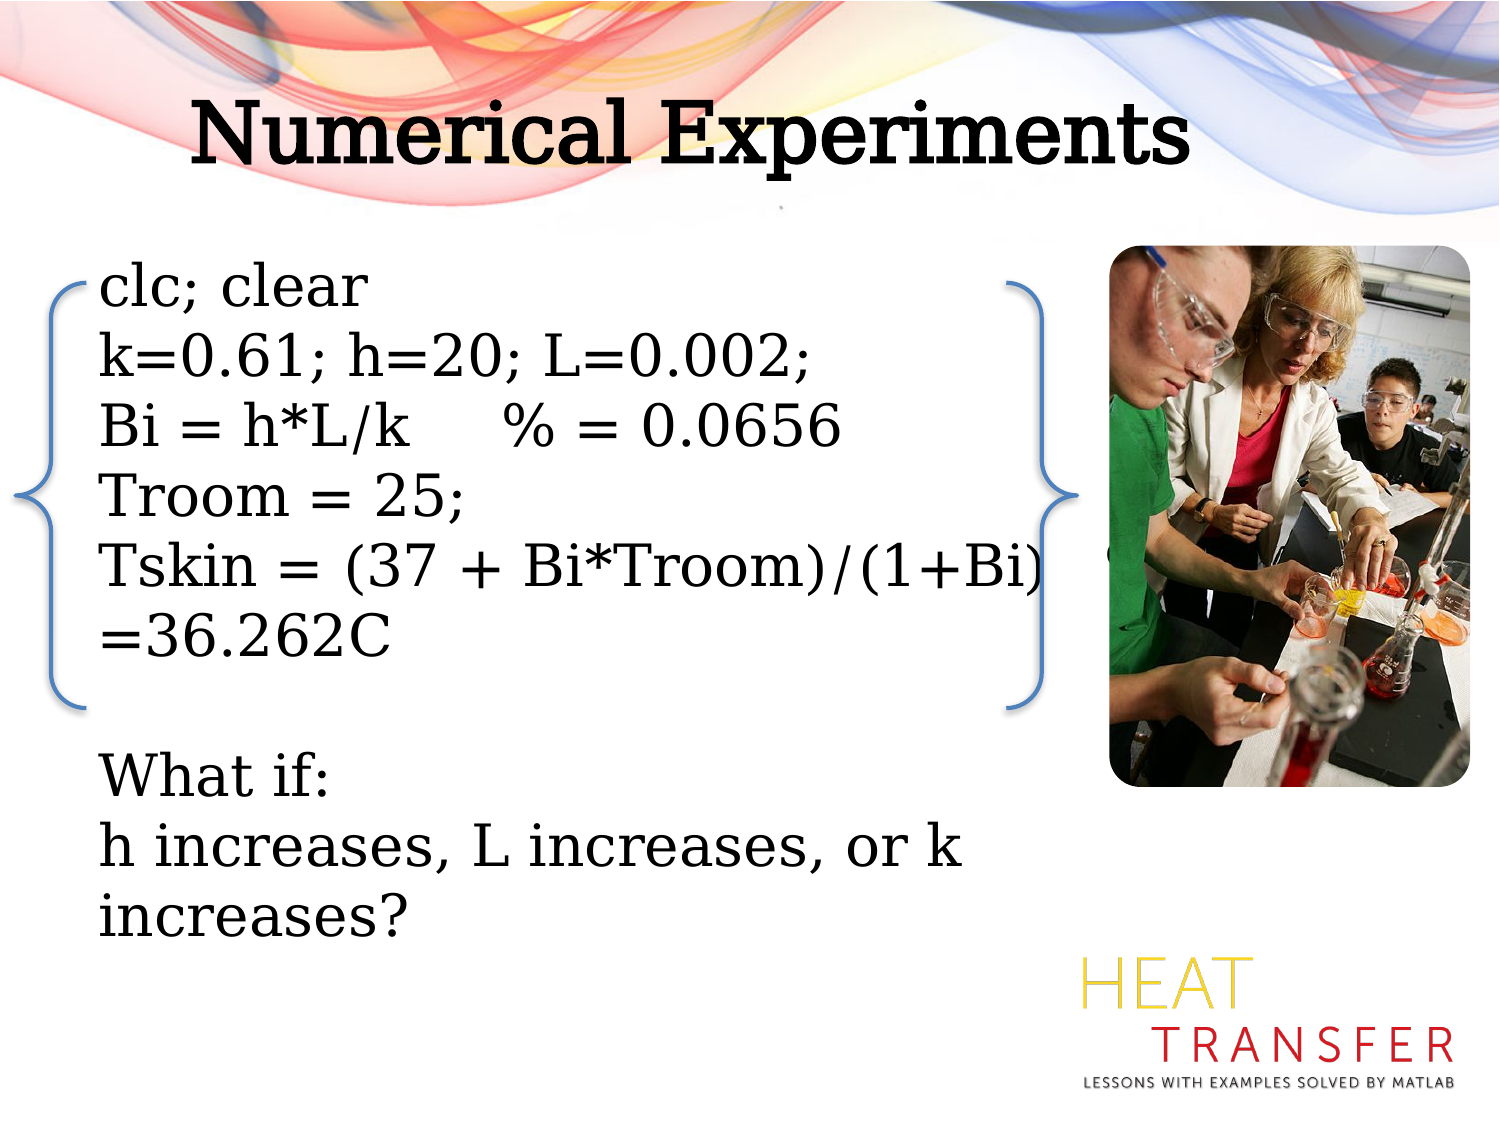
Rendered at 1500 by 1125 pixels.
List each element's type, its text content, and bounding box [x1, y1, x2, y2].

text_box [13, 280, 1080, 711]
text_box Numerical Experiments clc; clear k=0.61; h=20; L=0.002; Bi = h*L/k % = 0.0656 Troom = 25; Tskin = (37 + Bi*Troom)/(1+Bi) % =36.262C What if: h increases, L increases, or k increases? [83, 71, 1299, 956]
picture [1109, 245, 1471, 788]
picture [0, 1, 1499, 243]
picture [1075, 946, 1464, 1093]
